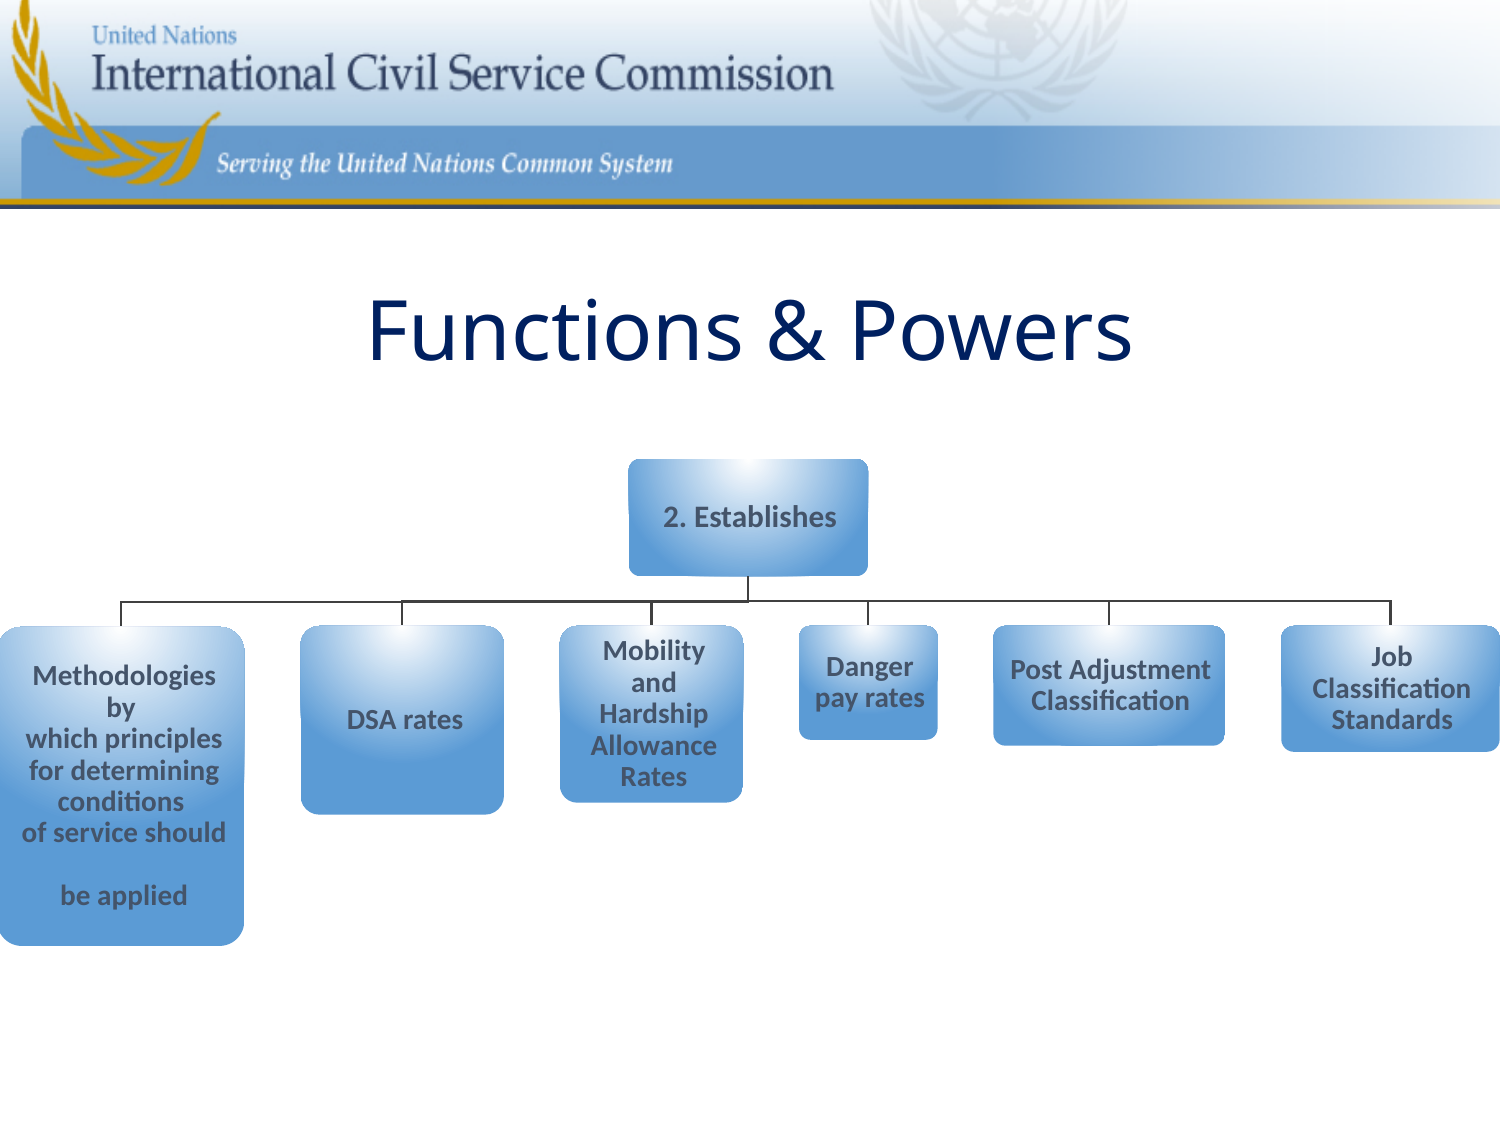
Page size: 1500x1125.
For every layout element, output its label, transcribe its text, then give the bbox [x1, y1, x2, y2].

picture [0, 0, 1500, 209]
text_box Functions & Powers [331, 270, 1169, 385]
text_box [0, 404, 1500, 1000]
